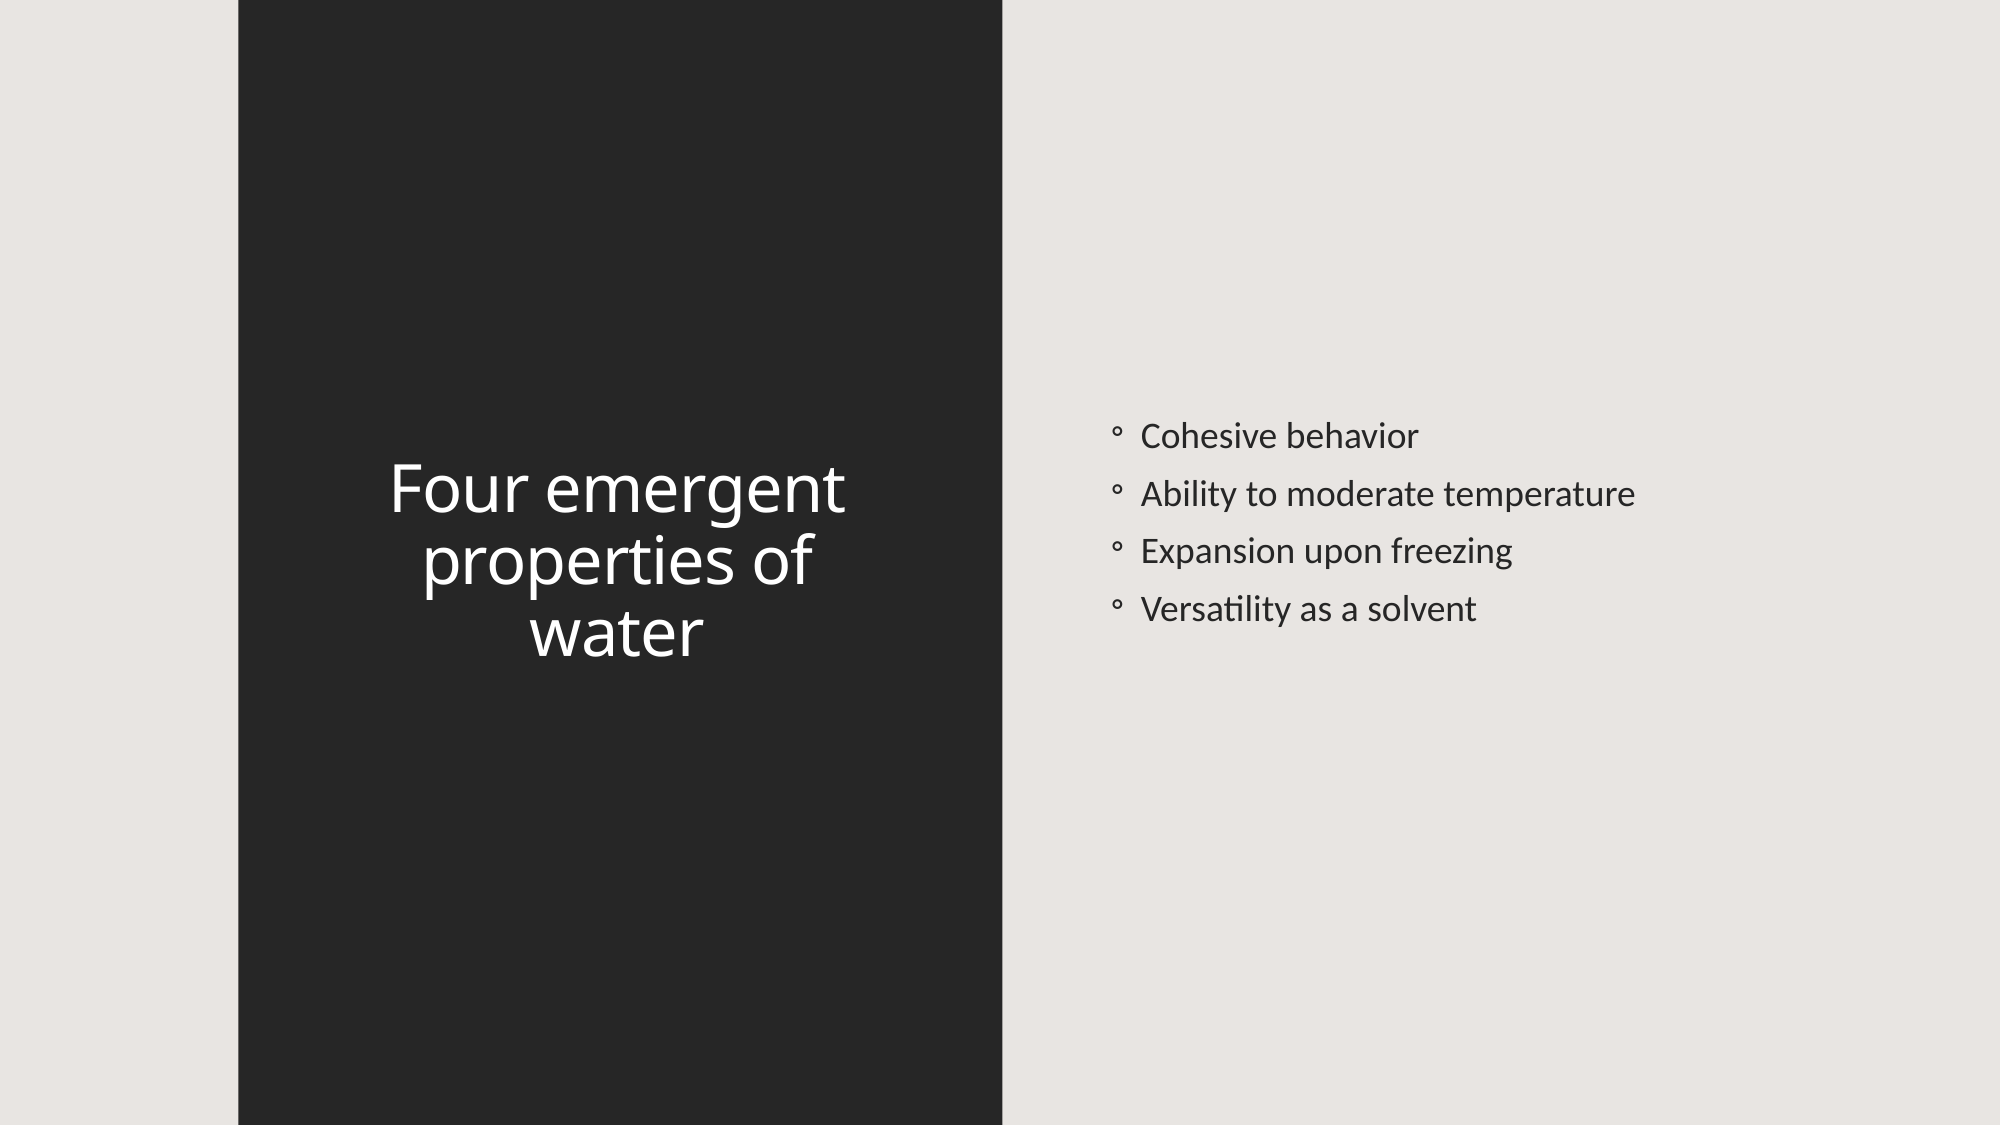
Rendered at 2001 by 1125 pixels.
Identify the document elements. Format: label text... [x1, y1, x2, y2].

text_box [1004, 0, 2000, 1125]
text_box [0, 0, 237, 1125]
text_box [237, 0, 1004, 1125]
list Cohesive behavior Ability to moderate temperature Expansion upon freezing Versatility as a solvent [1077, 182, 1908, 942]
title Four emergent properties of water [311, 182, 923, 943]
